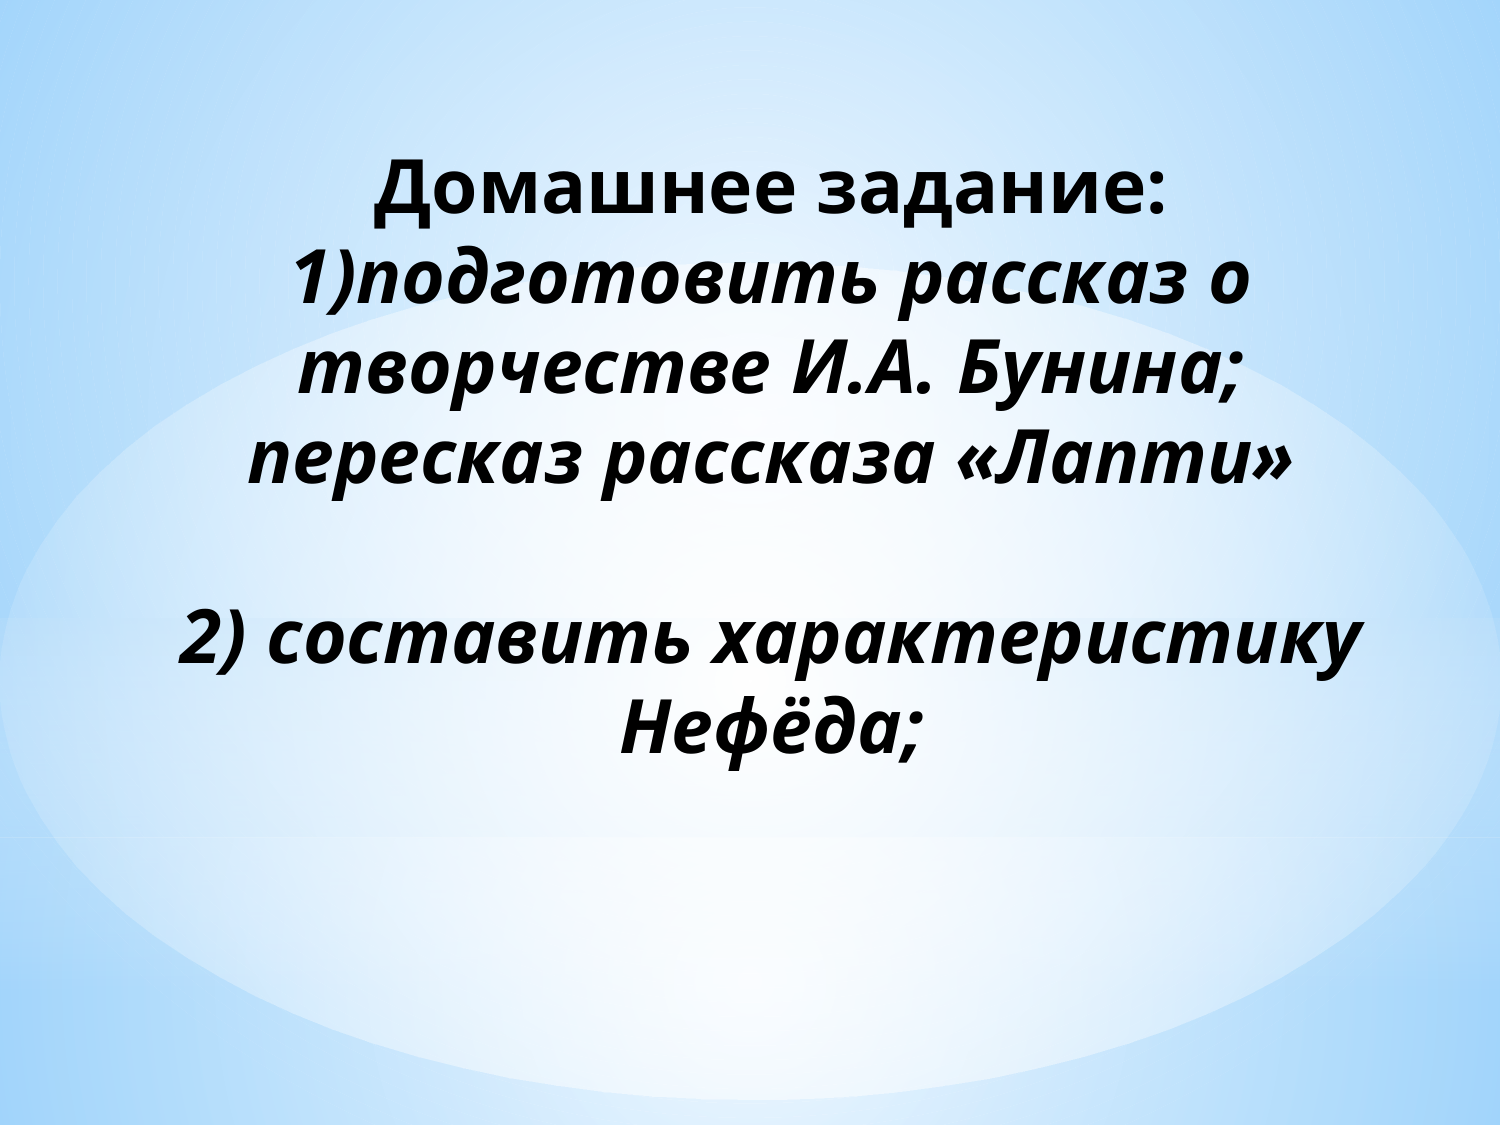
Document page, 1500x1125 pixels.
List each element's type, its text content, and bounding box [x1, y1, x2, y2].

text_box Домашнее задание: 1)подготовить рассказ о творчестве И.А. Бунина; пересказ рассказа «Лапти» 2) составить характеристику Нефёда; [119, 130, 1424, 821]
